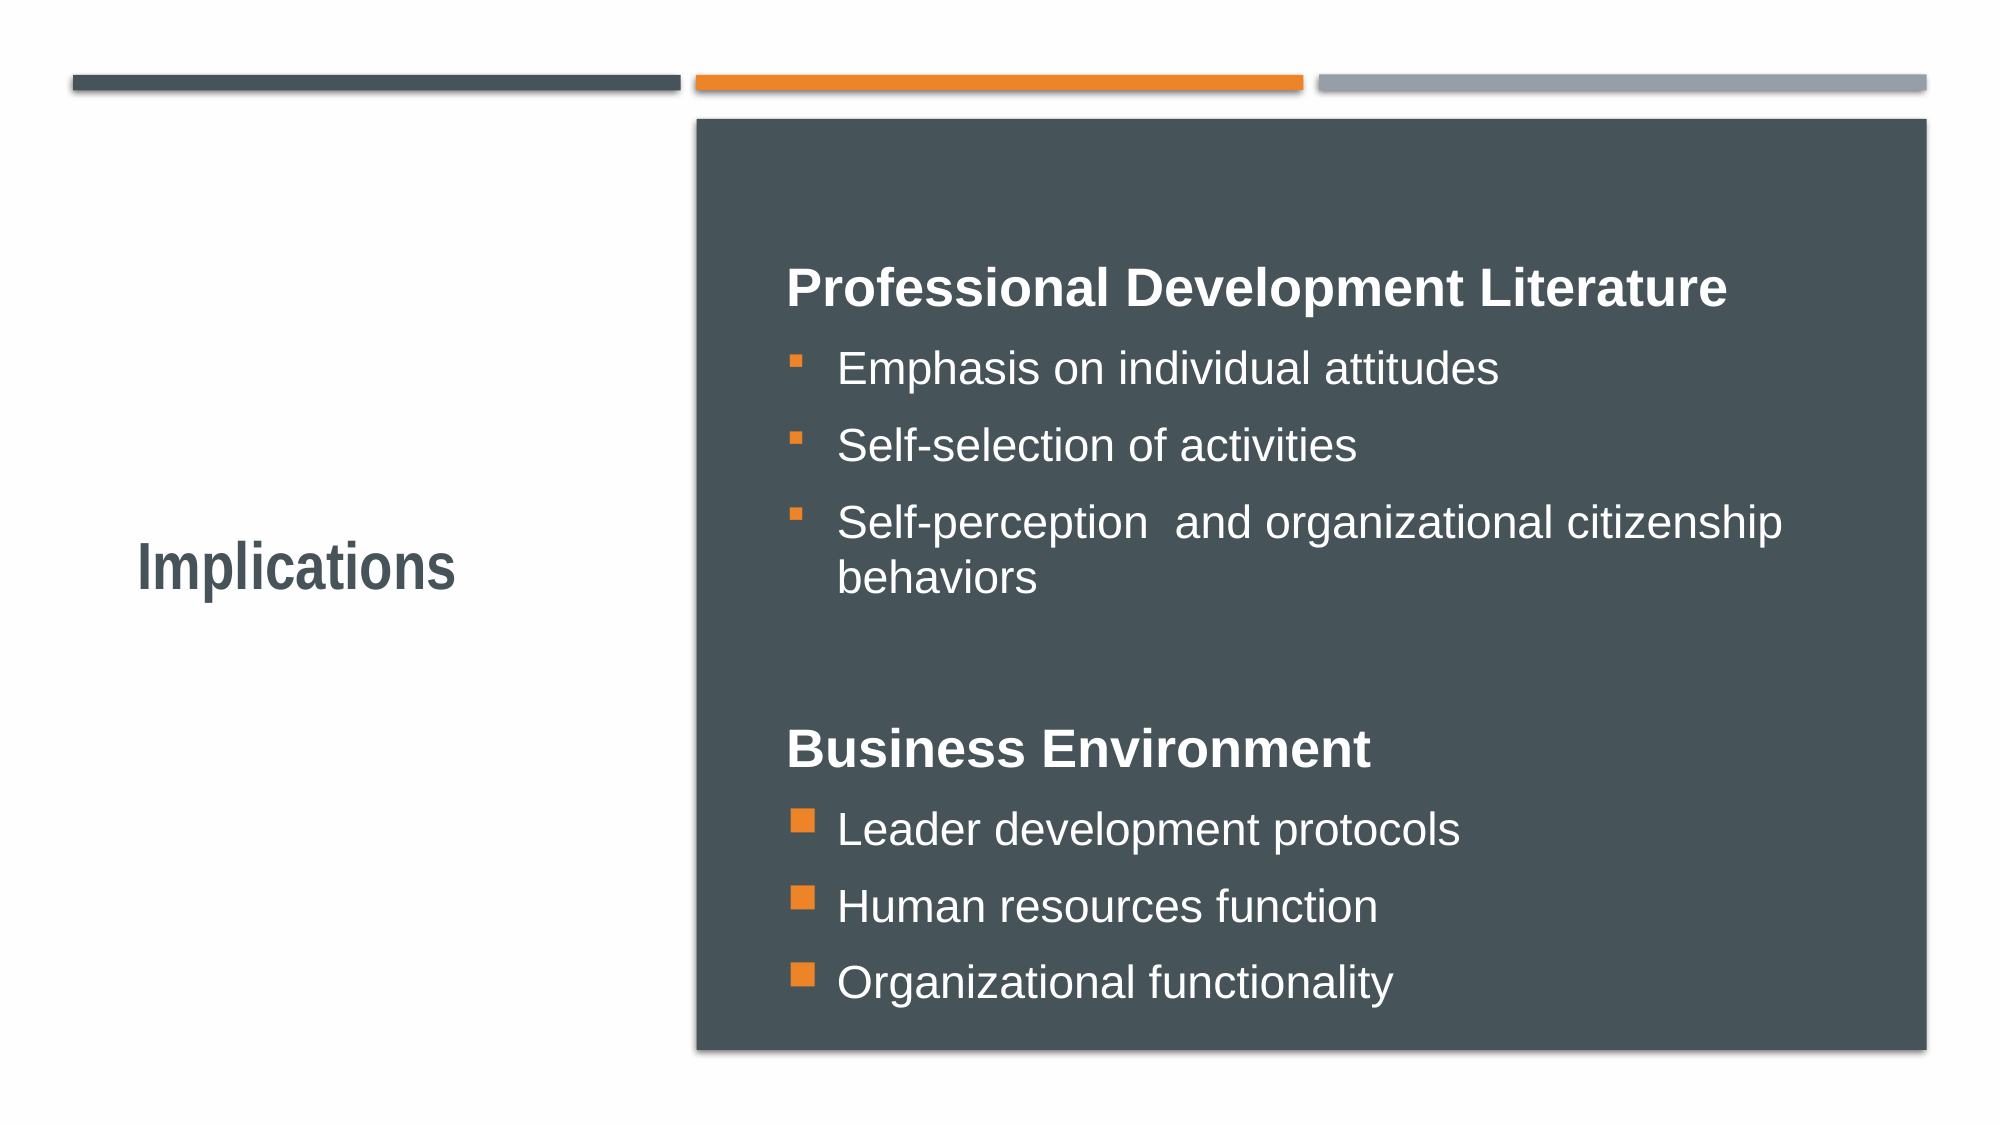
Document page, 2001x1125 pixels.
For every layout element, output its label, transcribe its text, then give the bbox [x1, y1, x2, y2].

text_box [695, 74, 1304, 91]
text_box [696, 118, 1928, 1051]
text_box [1318, 73, 1928, 92]
list Professional Development Literature Emphasis on individual attitudes Self-selection of activities Self-perception and organizational citizenship behaviors Business Environment Leader development protocols Human resources function Organizational functionality [771, 176, 1854, 1023]
text_box [72, 74, 682, 92]
text_box [0, 0, 2000, 1125]
title Implications [122, 176, 624, 949]
